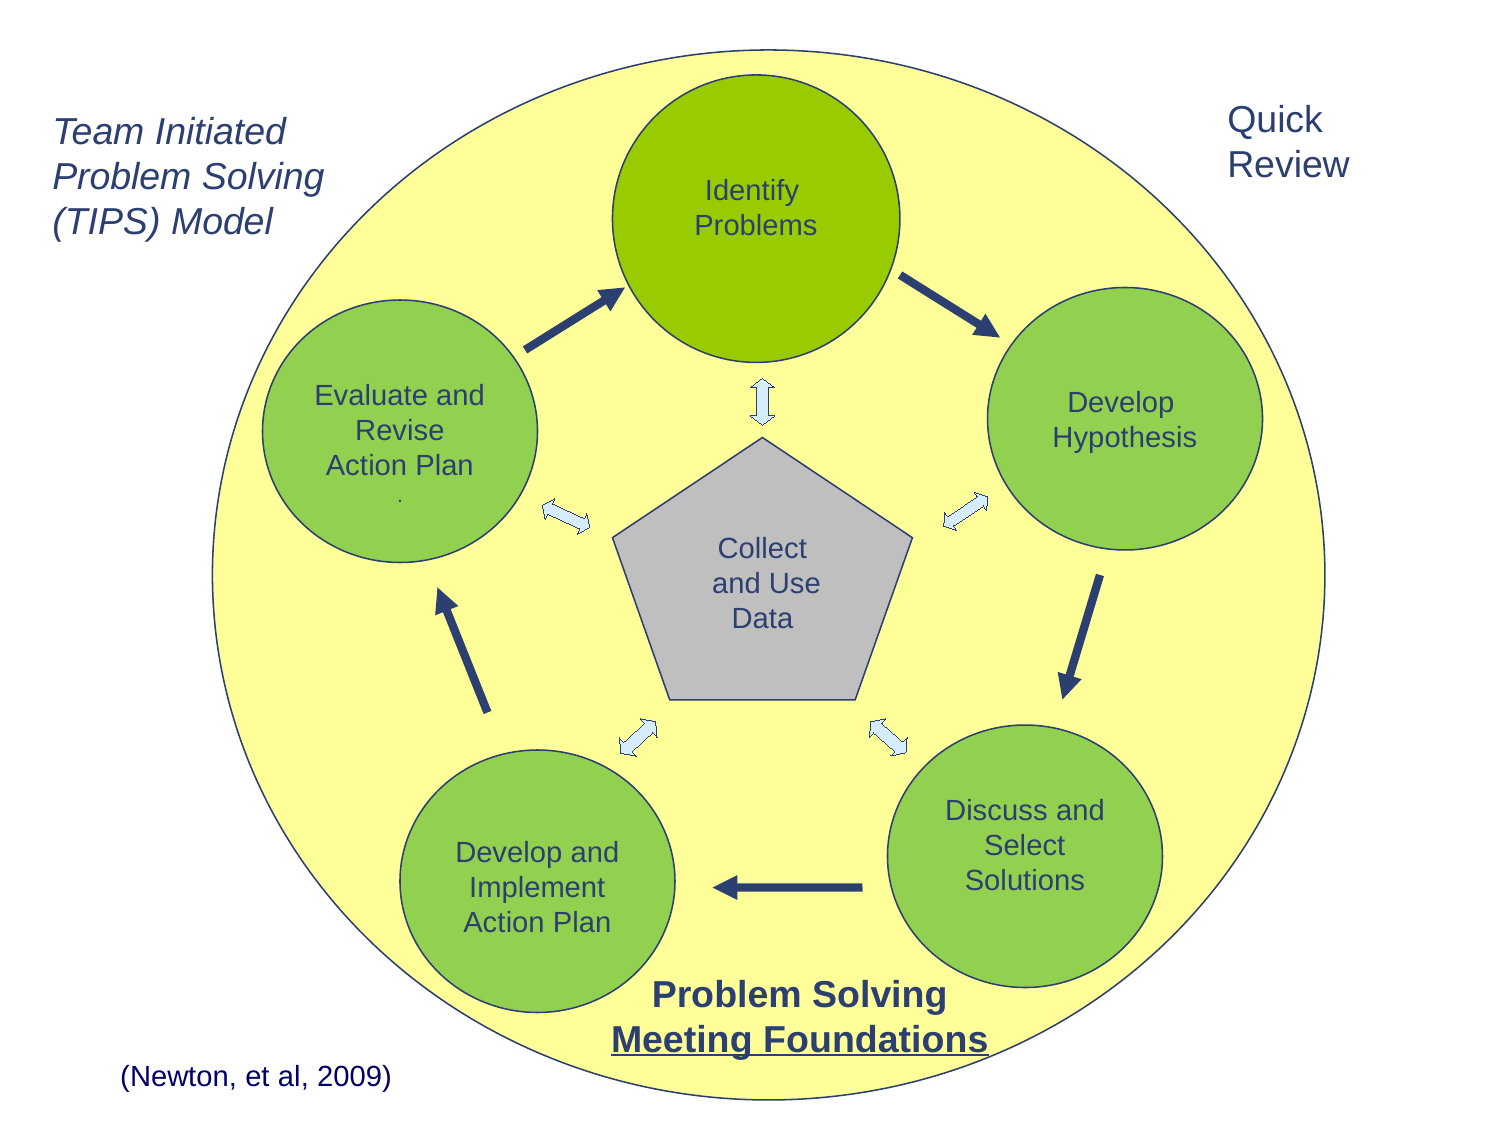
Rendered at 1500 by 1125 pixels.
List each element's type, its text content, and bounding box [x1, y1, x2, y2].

text_box [943, 492, 988, 531]
text_box [899, 274, 1000, 338]
text_box Quick Review [1212, 87, 1463, 193]
text_box [750, 378, 775, 426]
text_box Evaluate and Revise Action Plan . [262, 299, 538, 563]
text_box Collect and Use Data [612, 437, 913, 700]
footer (Newton, et al, 2009) [49, 1049, 463, 1088]
text_box [542, 498, 590, 535]
text_box [524, 287, 625, 351]
text_box [619, 718, 658, 757]
text_box Problem Solving Meeting Foundations [587, 962, 1013, 1068]
text_box Develop and Implement Action Plan [399, 750, 676, 1013]
text_box Identify Problems [612, 74, 900, 363]
text_box [712, 881, 863, 894]
text_box [869, 718, 908, 756]
text_box [436, 587, 488, 713]
text_box Develop Hypothesis [987, 287, 1263, 550]
text_box Team Initiated Problem Solving (TIPS) Model [37, 99, 363, 250]
text_box [212, 49, 1325, 1100]
text_box Discuss and Select Solutions [887, 725, 1163, 988]
text_box [1060, 574, 1101, 700]
